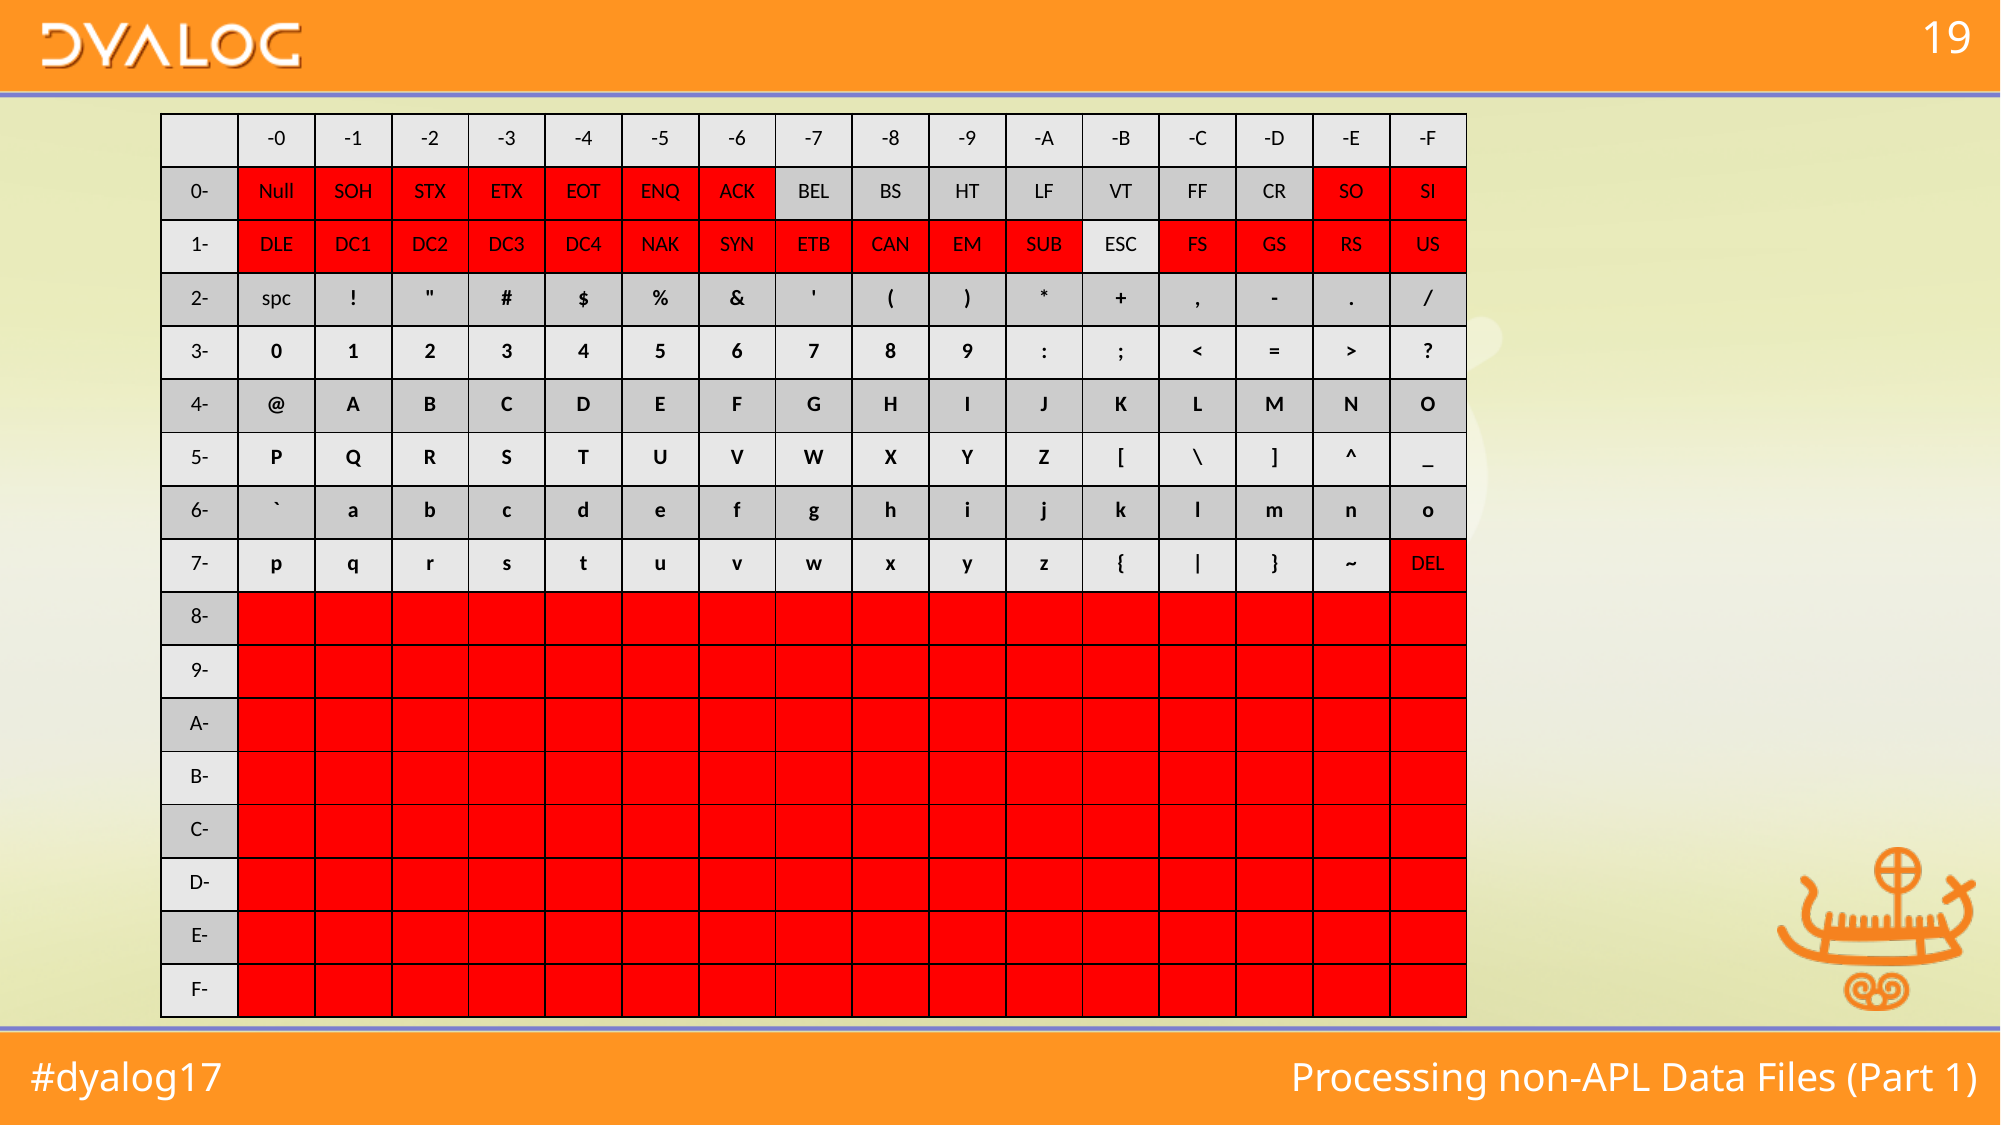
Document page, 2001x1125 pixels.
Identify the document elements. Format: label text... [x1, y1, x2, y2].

table_cell [ [1083, 433, 1158, 485]
table_cell [239, 593, 314, 644]
table_cell [1007, 646, 1082, 697]
table_header -3 [469, 115, 544, 166]
table_cell y [930, 540, 1005, 591]
table_cell [1391, 752, 1466, 804]
table_cell STX [393, 168, 468, 219]
table_cell ` [239, 487, 314, 538]
table_cell [853, 859, 928, 910]
table_cell A- [162, 699, 237, 751]
table_cell [776, 965, 851, 1016]
table_cell [1160, 859, 1235, 910]
table_cell HT [930, 168, 1005, 219]
table_cell * [1007, 274, 1082, 325]
table_cell [1314, 646, 1389, 697]
table_cell [393, 965, 468, 1016]
table_header -D [1237, 115, 1312, 166]
table_cell [1314, 699, 1389, 751]
table_cell p [239, 540, 314, 591]
table_cell 2 [393, 327, 468, 378]
table_cell [393, 646, 468, 697]
table_cell [853, 752, 928, 804]
table_cell [393, 859, 468, 910]
table_cell [776, 699, 851, 751]
table_cell j [1007, 487, 1082, 538]
table_cell [1160, 593, 1235, 644]
table_cell [623, 593, 698, 644]
table_cell [1314, 593, 1389, 644]
table_cell ESC [1083, 221, 1158, 272]
table_cell [469, 859, 544, 910]
table_cell [1007, 699, 1082, 751]
table_cell c [469, 487, 544, 538]
table_cell 1- [162, 221, 237, 272]
table_cell [393, 699, 468, 751]
table_cell [700, 646, 775, 697]
table_cell Z [1007, 433, 1082, 485]
table_cell [700, 593, 775, 644]
table_cell [1237, 646, 1312, 697]
table_cell [316, 699, 391, 751]
table_cell FS [1160, 221, 1235, 272]
table_cell [1160, 912, 1235, 963]
table_cell [469, 593, 544, 644]
table_cell [239, 805, 314, 857]
table_cell + [1083, 274, 1158, 325]
table_cell BEL [776, 168, 851, 219]
table_cell DC4 [546, 221, 621, 272]
table_cell [853, 646, 928, 697]
table_cell t [546, 540, 621, 591]
table_cell [1391, 912, 1466, 963]
table_cell H [853, 380, 928, 432]
table_cell | [1160, 540, 1235, 591]
table_cell [700, 859, 775, 910]
table_cell [316, 912, 391, 963]
table_cell > [1314, 327, 1389, 378]
table_cell [930, 912, 1005, 963]
table_cell EOT [546, 168, 621, 219]
table_cell [546, 805, 621, 857]
table_cell [623, 912, 698, 963]
table_cell SYN [700, 221, 775, 272]
table_cell [1391, 593, 1466, 644]
table_cell [853, 805, 928, 857]
table_cell 0- [162, 168, 237, 219]
table_cell CR [1237, 168, 1312, 219]
table_cell n [1314, 487, 1389, 538]
table_cell [546, 593, 621, 644]
table_cell ) [930, 274, 1005, 325]
table_cell [239, 859, 314, 910]
table_header -C [1160, 115, 1235, 166]
table_cell GS [1237, 221, 1312, 272]
table_cell G [776, 380, 851, 432]
table_cell [469, 699, 544, 751]
table_header -F [1391, 115, 1466, 166]
table_cell x [853, 540, 928, 591]
table_cell d [546, 487, 621, 538]
table_cell [1083, 699, 1158, 751]
table_cell : [1007, 327, 1082, 378]
table_cell [623, 699, 698, 751]
table_cell R [393, 433, 468, 485]
table_cell ACK [700, 168, 775, 219]
table_header [162, 115, 237, 166]
table_cell B [393, 380, 468, 432]
table_cell l [1160, 487, 1235, 538]
table_header -A [1007, 115, 1082, 166]
table_cell a [316, 487, 391, 538]
table_cell [1083, 859, 1158, 910]
table_cell 8 [853, 327, 928, 378]
table_cell T [546, 433, 621, 485]
table_cell [700, 805, 775, 857]
table_cell k [1083, 487, 1158, 538]
table_cell u [623, 540, 698, 591]
table_cell F [700, 380, 775, 432]
table_cell [469, 752, 544, 804]
table_cell f [700, 487, 775, 538]
table_cell ' [776, 274, 851, 325]
table_header -7 [776, 115, 851, 166]
table_cell [930, 699, 1005, 751]
table_header -E [1314, 115, 1389, 166]
table_cell A [316, 380, 391, 432]
table_cell ! [316, 274, 391, 325]
table_cell [1083, 912, 1158, 963]
table_cell $ [546, 274, 621, 325]
table_cell [546, 859, 621, 910]
table_cell [623, 646, 698, 697]
table_cell [776, 859, 851, 910]
table_cell ENQ [623, 168, 698, 219]
table_cell [853, 912, 928, 963]
table_cell [1314, 965, 1389, 1016]
table_cell [1160, 805, 1235, 857]
table_cell W [776, 433, 851, 485]
table_cell FF [1160, 168, 1235, 219]
table_header -2 [393, 115, 468, 166]
table_cell # [469, 274, 544, 325]
table_cell LF [1007, 168, 1082, 219]
table_cell ] [1237, 433, 1312, 485]
table_header -8 [853, 115, 928, 166]
table_cell [239, 752, 314, 804]
table_cell I [930, 380, 1005, 432]
table_cell ^ [1314, 433, 1389, 485]
table_cell w [776, 540, 851, 591]
table_cell [316, 646, 391, 697]
table_header -4 [546, 115, 621, 166]
table_cell [1007, 912, 1082, 963]
table_cell [393, 805, 468, 857]
table_cell [776, 646, 851, 697]
table_cell % [623, 274, 698, 325]
table_cell [1083, 805, 1158, 857]
table_cell ; [1083, 327, 1158, 378]
table_header -6 [700, 115, 775, 166]
table_cell O [1391, 380, 1466, 432]
table_cell [776, 805, 851, 857]
table_cell [1391, 699, 1466, 751]
table_cell [393, 752, 468, 804]
table_cell [1007, 965, 1082, 1016]
table_cell [1237, 593, 1312, 644]
table_cell SO [1314, 168, 1389, 219]
table_cell Null [239, 168, 314, 219]
table_cell [930, 859, 1005, 910]
table_cell V [700, 433, 775, 485]
table_cell [239, 646, 314, 697]
table_cell DLE [239, 221, 314, 272]
table_cell _ [1391, 433, 1466, 485]
table_cell [1314, 805, 1389, 857]
table_cell [316, 593, 391, 644]
table_cell & [700, 274, 775, 325]
table_cell E [623, 380, 698, 432]
table_cell q [316, 540, 391, 591]
table_cell [469, 646, 544, 697]
table_cell b [393, 487, 468, 538]
table_cell 7 [776, 327, 851, 378]
table_cell o [1391, 487, 1466, 538]
table_cell ? [1391, 327, 1466, 378]
table_cell - [1237, 274, 1312, 325]
table_cell [930, 646, 1005, 697]
table_cell [316, 965, 391, 1016]
table_cell [700, 752, 775, 804]
table_cell EM [930, 221, 1005, 272]
table_cell [316, 859, 391, 910]
table_cell [776, 912, 851, 963]
table_header -B [1083, 115, 1158, 166]
table_cell [393, 912, 468, 963]
table_cell [316, 805, 391, 857]
table_cell ETX [469, 168, 544, 219]
table_cell [469, 965, 544, 1016]
table_cell 9- [162, 646, 237, 697]
table_cell [853, 699, 928, 751]
table_header -0 [239, 115, 314, 166]
table_cell [853, 965, 928, 1016]
table_cell [1314, 912, 1389, 963]
table_cell [1160, 646, 1235, 697]
table_cell v [700, 540, 775, 591]
table_cell VT [1083, 168, 1158, 219]
table_cell [469, 912, 544, 963]
table_cell [1314, 859, 1389, 910]
table_cell 5 [623, 327, 698, 378]
table_cell ETB [776, 221, 851, 272]
table_cell 1 [316, 327, 391, 378]
table_cell [546, 646, 621, 697]
table_cell z [1007, 540, 1082, 591]
table_cell C [469, 380, 544, 432]
table_cell [1160, 752, 1235, 804]
table_cell CAN [853, 221, 928, 272]
table_cell DC3 [469, 221, 544, 272]
table_cell [930, 752, 1005, 804]
table_cell 9 [930, 327, 1005, 378]
table_cell [623, 859, 698, 910]
table_cell BS [853, 168, 928, 219]
table_cell N [1314, 380, 1389, 432]
table_cell D- [162, 859, 237, 910]
table_cell 0 [239, 327, 314, 378]
picture [0, 0, 2001, 1125]
table_cell RS [1314, 221, 1389, 272]
table_cell J [1007, 380, 1082, 432]
table_cell [316, 752, 391, 804]
table_cell M [1237, 380, 1312, 432]
table_cell U [623, 433, 698, 485]
table_cell S [469, 433, 544, 485]
table_cell [469, 805, 544, 857]
table_cell SOH [316, 168, 391, 219]
table_cell B- [162, 752, 237, 804]
table_cell [1083, 646, 1158, 697]
table_cell [1314, 752, 1389, 804]
table_cell P [239, 433, 314, 485]
table_cell [930, 593, 1005, 644]
table_header -5 [623, 115, 698, 166]
table_cell [700, 965, 775, 1016]
table_cell [1237, 912, 1312, 963]
table_cell 4 [546, 327, 621, 378]
table_cell [546, 699, 621, 751]
table_cell [1007, 805, 1082, 857]
table_cell s [469, 540, 544, 591]
table_cell [393, 593, 468, 644]
table_cell [1391, 965, 1466, 1016]
table_cell DEL [1391, 540, 1466, 591]
table_cell [623, 805, 698, 857]
table_cell [1237, 699, 1312, 751]
table_cell < [1160, 327, 1235, 378]
table_cell [1007, 859, 1082, 910]
table_cell \ [1160, 433, 1235, 485]
table_cell { [1083, 540, 1158, 591]
table_cell [700, 912, 775, 963]
table_cell NAK [623, 221, 698, 272]
table_cell [1007, 752, 1082, 804]
table_cell g [776, 487, 851, 538]
table_cell 4- [162, 380, 237, 432]
table_cell @ [239, 380, 314, 432]
table_cell 6- [162, 487, 237, 538]
table_cell [1237, 859, 1312, 910]
table_cell [239, 912, 314, 963]
table_cell [546, 752, 621, 804]
table_cell 2- [162, 274, 237, 325]
table_cell } [1237, 540, 1312, 591]
table_cell [776, 752, 851, 804]
table_cell e [623, 487, 698, 538]
table_cell [1237, 752, 1312, 804]
table_cell [930, 965, 1005, 1016]
table_cell [930, 805, 1005, 857]
table_cell X [853, 433, 928, 485]
table_cell i [930, 487, 1005, 538]
table_cell , [1160, 274, 1235, 325]
table_cell [1237, 805, 1312, 857]
table_cell [1083, 593, 1158, 644]
table_cell spc [239, 274, 314, 325]
table_cell ( [853, 274, 928, 325]
table_cell C- [162, 805, 237, 857]
table_cell [1160, 699, 1235, 751]
table_cell 3 [469, 327, 544, 378]
table_cell K [1083, 380, 1158, 432]
table_cell 6 [700, 327, 775, 378]
table_cell [546, 965, 621, 1016]
table_cell D [546, 380, 621, 432]
table_cell [546, 912, 621, 963]
table_cell Q [316, 433, 391, 485]
table_cell r [393, 540, 468, 591]
table_cell Y [930, 433, 1005, 485]
table_cell [1237, 965, 1312, 1016]
table_cell DC2 [393, 221, 468, 272]
table_cell [1083, 752, 1158, 804]
table_cell DC1 [316, 221, 391, 272]
table_cell " [393, 274, 468, 325]
table_cell [853, 593, 928, 644]
table_cell [1083, 965, 1158, 1016]
table_cell SI [1391, 168, 1466, 219]
table_cell US [1391, 221, 1466, 272]
table_header -1 [316, 115, 391, 166]
table_cell [1391, 859, 1466, 910]
table_cell [1391, 805, 1466, 857]
table_cell L [1160, 380, 1235, 432]
table_cell h [853, 487, 928, 538]
table_cell / [1391, 274, 1466, 325]
table_cell SUB [1007, 221, 1082, 272]
table_cell [700, 699, 775, 751]
table_cell . [1314, 274, 1389, 325]
table_header -9 [930, 115, 1005, 166]
table_cell [239, 699, 314, 751]
table_cell 3- [162, 327, 237, 378]
table_cell = [1237, 327, 1312, 378]
table_cell [239, 965, 314, 1016]
table_cell m [1237, 487, 1312, 538]
table_cell [1391, 646, 1466, 697]
table_cell F- [162, 965, 237, 1016]
table_cell ~ [1314, 540, 1389, 591]
table_cell [623, 965, 698, 1016]
table_cell [1007, 593, 1082, 644]
table_cell 8- [162, 593, 237, 644]
table_cell 7- [162, 540, 237, 591]
table_cell [1160, 965, 1235, 1016]
table_cell 5- [162, 433, 237, 485]
table_cell [623, 752, 698, 804]
table_cell E- [162, 912, 237, 963]
table_cell [776, 593, 851, 644]
